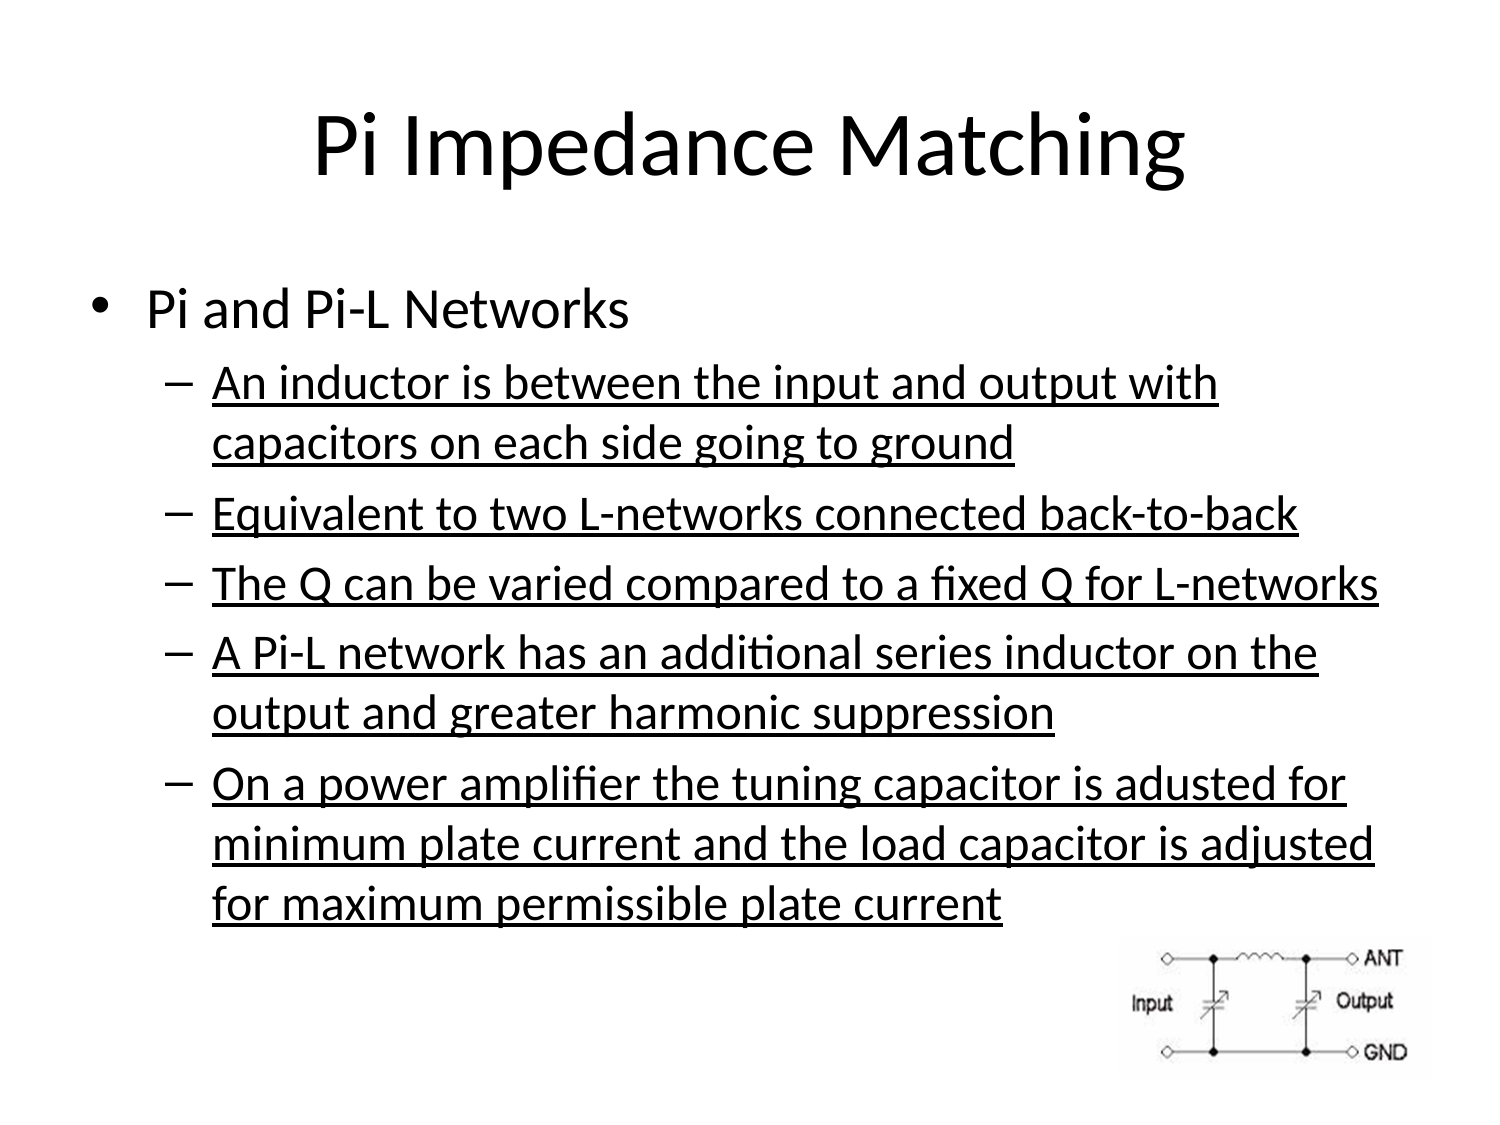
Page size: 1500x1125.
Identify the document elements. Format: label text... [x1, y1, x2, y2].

picture [1118, 937, 1433, 1079]
title Pi Impedance Matching [75, 45, 1425, 233]
list Pi and Pi-L Networks An inductor is between the input and output with capacitors on each side going to ground Equivalent to two L-networks connected back-to-back The Q can be varied compared to a fixed Q for L-networks A Pi-L network has an additional series inductor on the output and greater harmonic suppression On a power amplifier the tuning capacitor is adusted for minimum plate current and the load capacitor is adjusted for maximum permissible plate current [75, 262, 1425, 1005]
